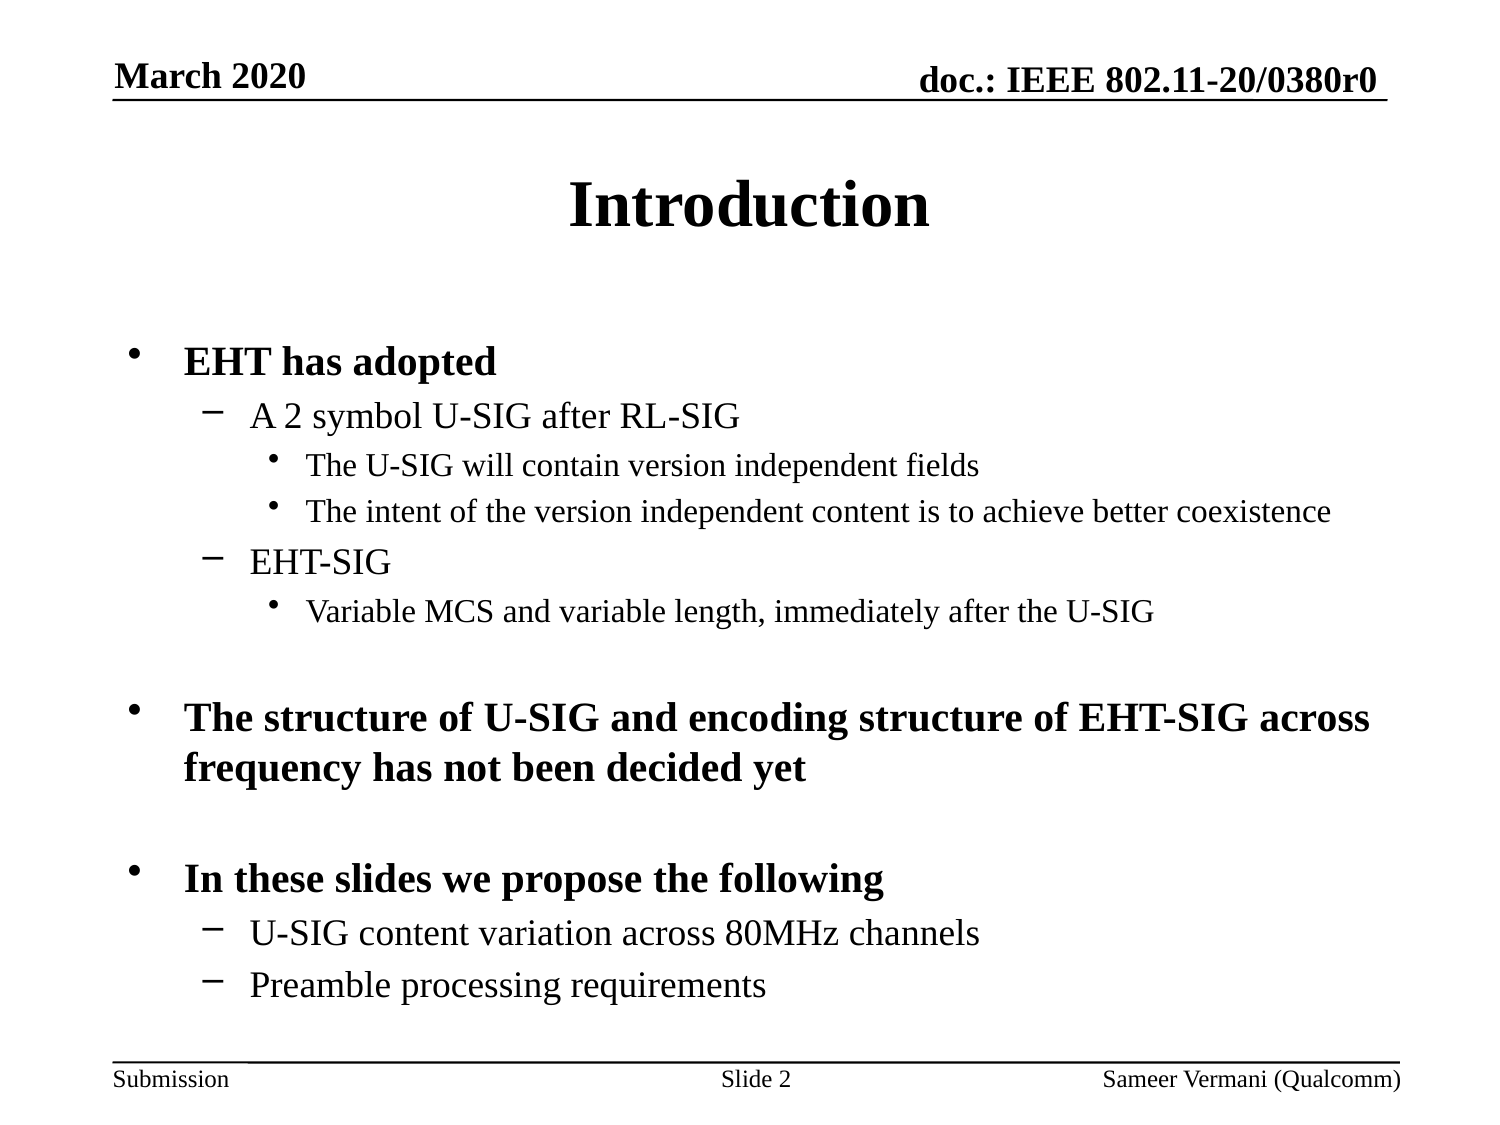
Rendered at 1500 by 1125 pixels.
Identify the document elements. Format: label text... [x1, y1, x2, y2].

list EHT has adopted A 2 symbol U-SIG after RL-SIG The U-SIG will contain version independent fields The intent of the version independent content is to achieve better coexistence EHT-SIG Variable MCS and variable length, immediately after the U-SIG The structure of U-SIG and encoding structure of EHT-SIG across frequency has not been decided yet In these slides we propose the following U-SIG content variation across 80MHz channels Preamble processing requirements [112, 326, 1388, 1002]
slide_number Slide 2 [712, 1061, 800, 1093]
footer Sameer Vermani (Qualcomm) [1062, 1061, 1402, 1093]
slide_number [114, 49, 354, 96]
title Introduction [112, 112, 1388, 288]
